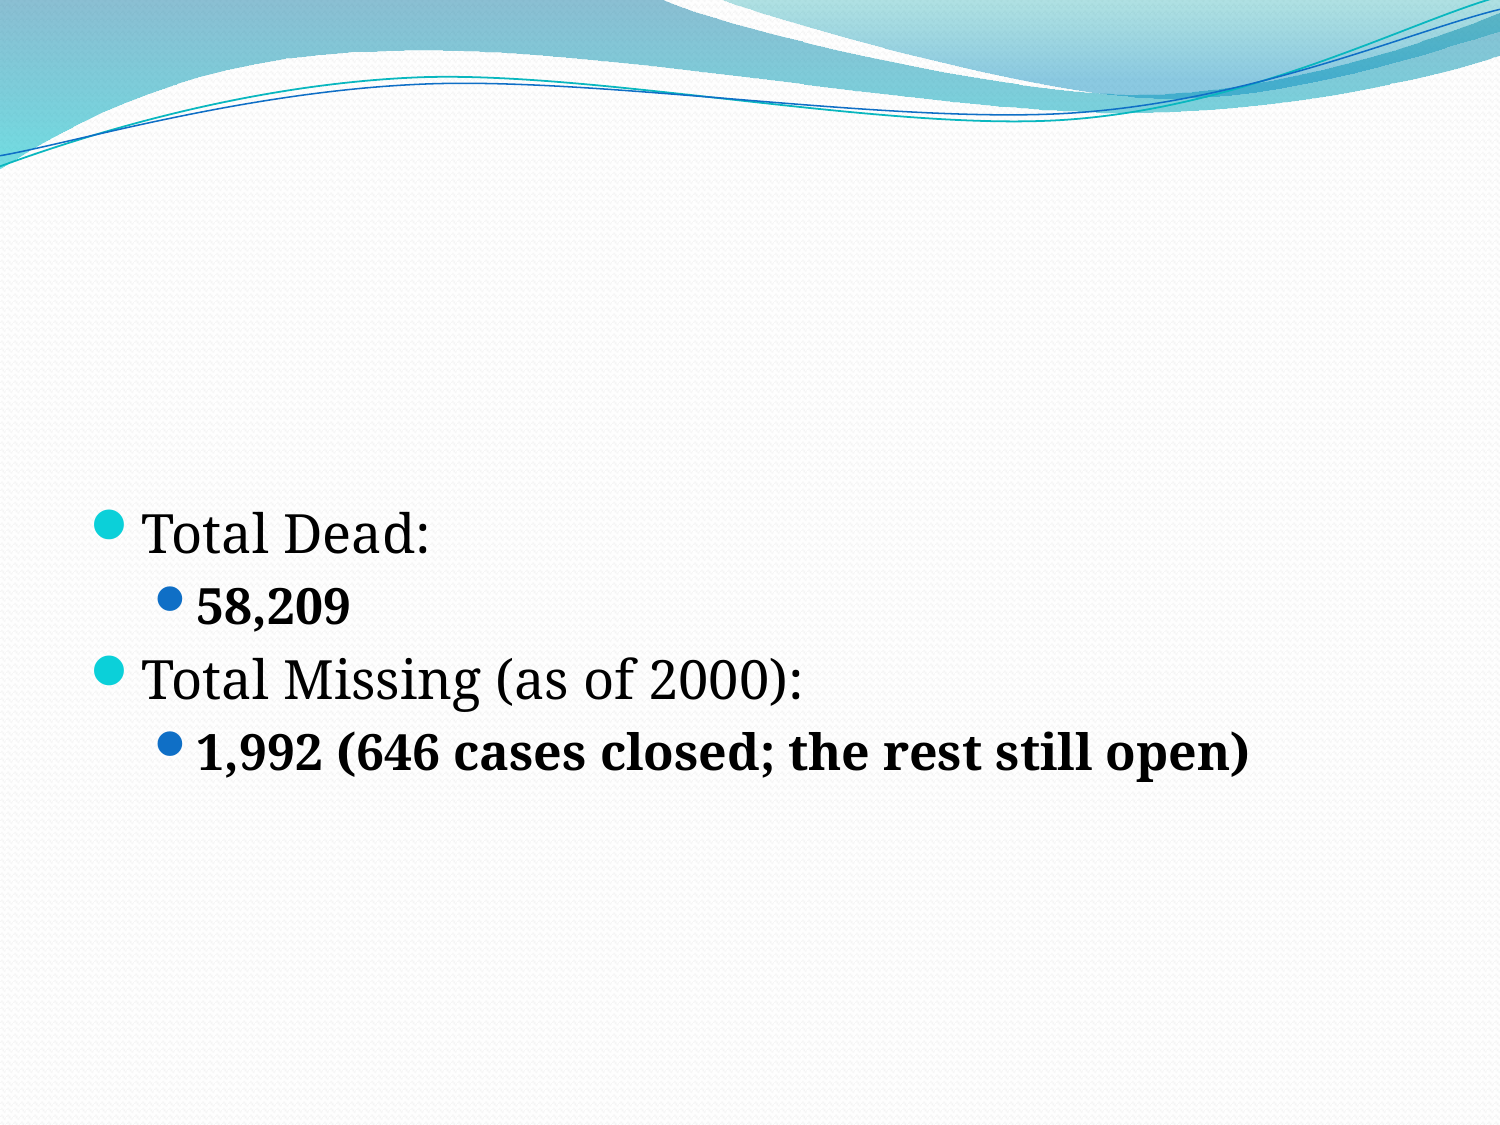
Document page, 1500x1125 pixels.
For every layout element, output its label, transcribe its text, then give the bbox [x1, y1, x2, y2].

list Total Dead: 58,209 Total Missing (as of 2000): 1,992 (646 cases closed; the rest still open) [75, 317, 1425, 1038]
